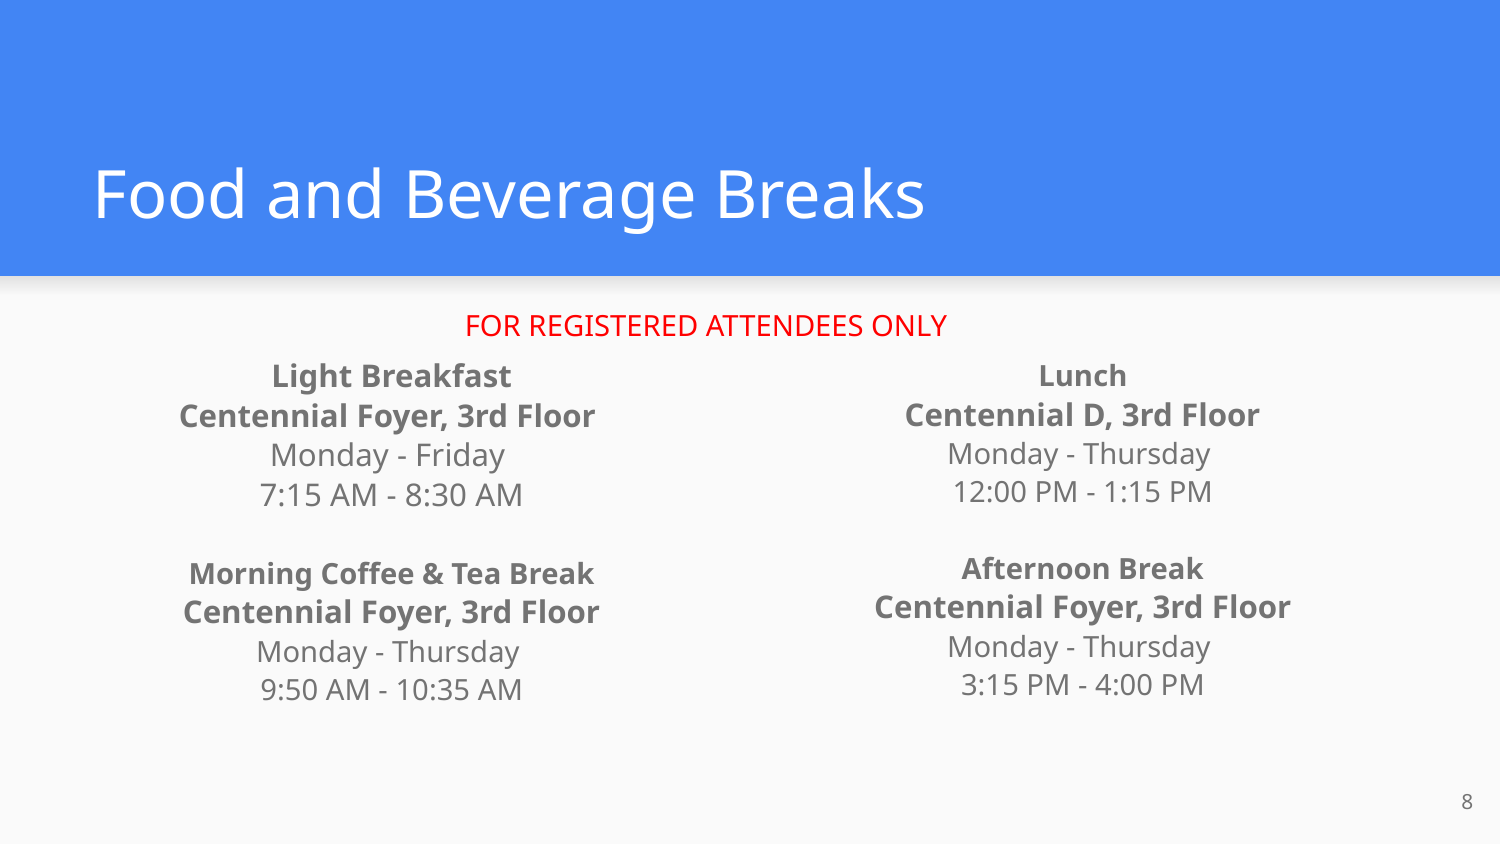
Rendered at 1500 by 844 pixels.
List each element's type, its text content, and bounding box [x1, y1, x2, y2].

list Light Breakfast Centennial Foyer, 3rd Floor Monday - Friday 7:15 AM - 8:30 AM Morning Coffee & Tea Break Centennial Foyer, 3rd Floor Monday - Thursday 9:50 AM - 10:35 AM [77, 357, 707, 744]
list Lunch Centennial D, 3rd Floor Monday - Thursday 12:00 PM - 1:15 PM Afternoon Break Centennial Foyer, 3rd Floor Monday - Thursday 3:15 PM - 4:00 PM [768, 357, 1398, 774]
slide_number 8 [1398, 770, 1489, 835]
text_box FOR REGISTERED ATTENDEES ONLY [191, 292, 1221, 357]
title Food and Beverage Breaks [77, 121, 1427, 248]
